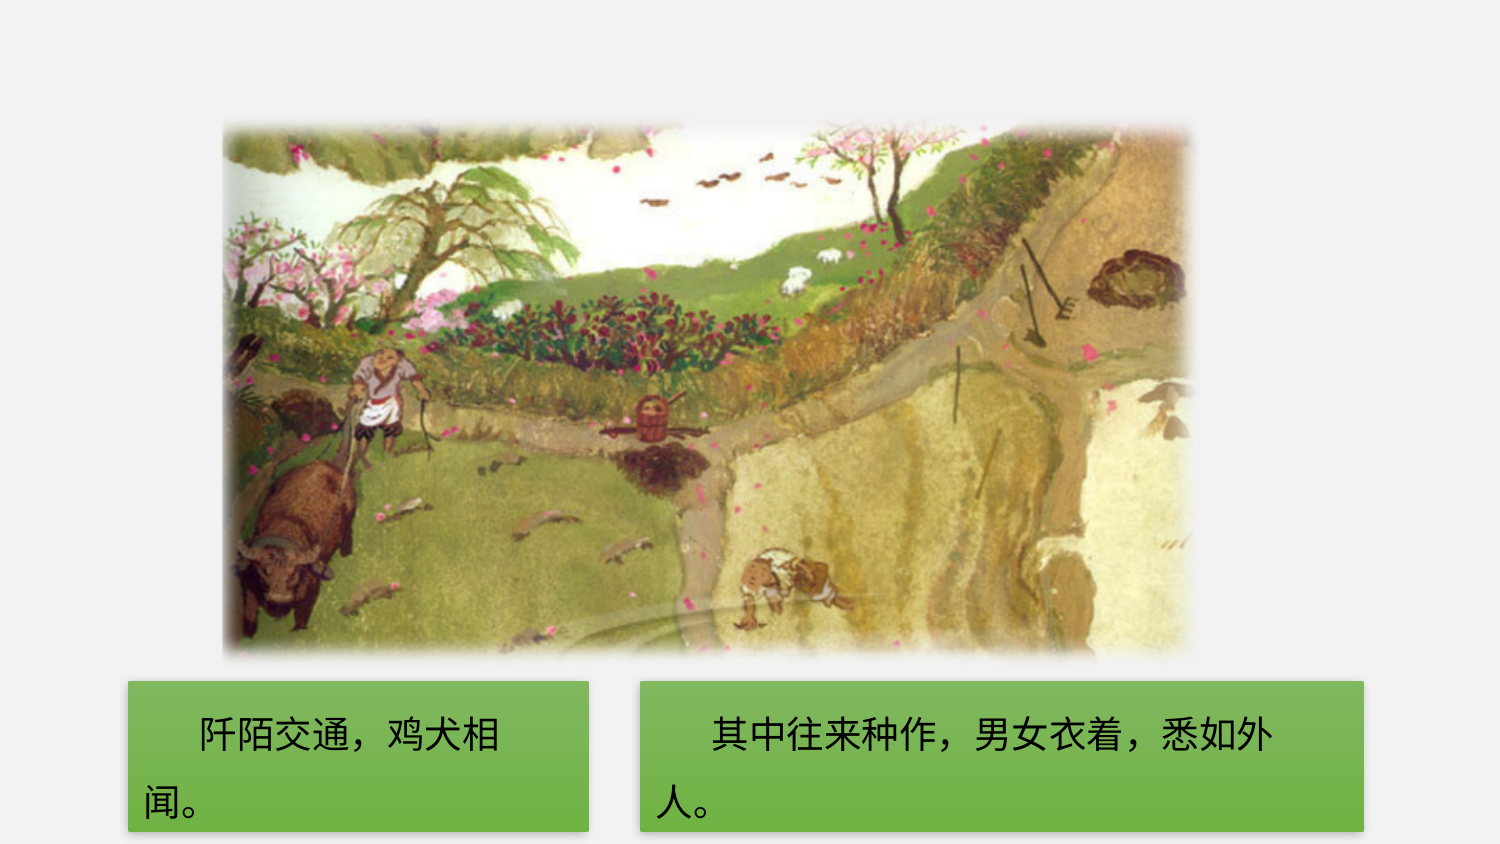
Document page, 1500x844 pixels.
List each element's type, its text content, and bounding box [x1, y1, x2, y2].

picture [208, 114, 1202, 669]
text_box 阡陌交通，鸡犬相闻。 [128, 681, 589, 832]
text_box 其中往来种作，男女衣着，悉如外人。 [640, 681, 1364, 832]
